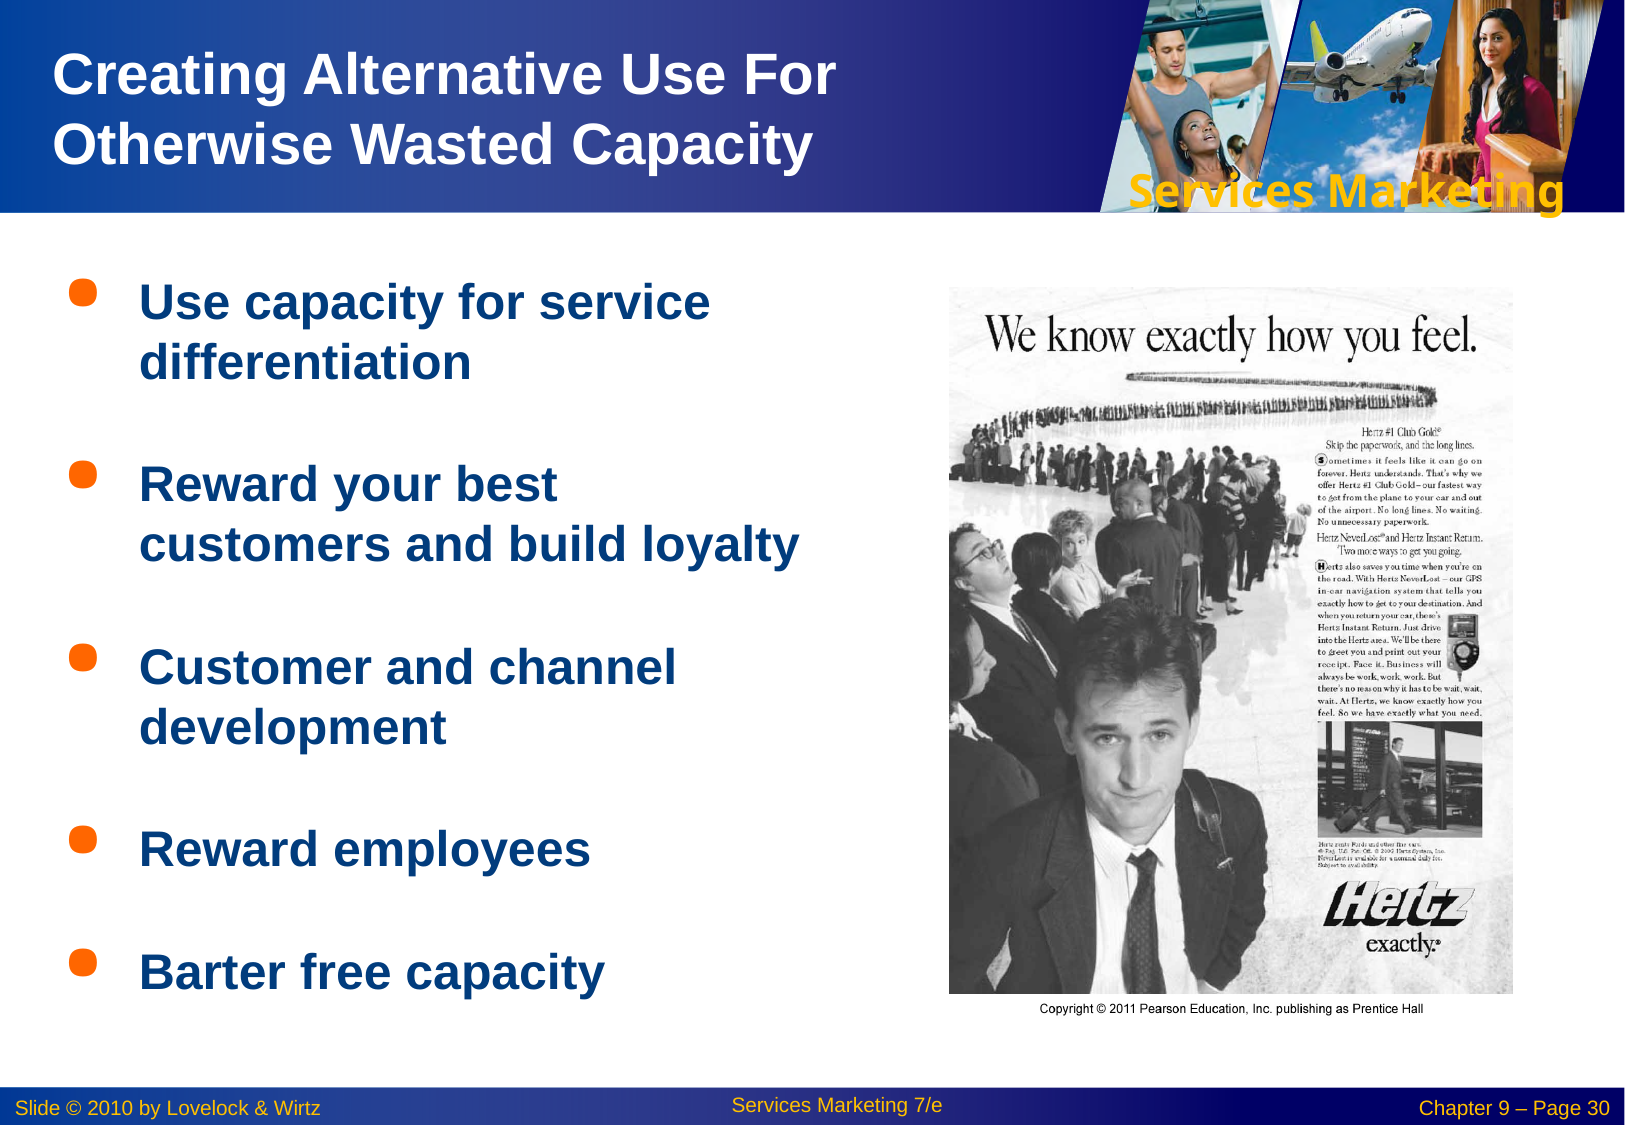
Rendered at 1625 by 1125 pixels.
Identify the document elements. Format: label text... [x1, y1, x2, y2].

picture [1546, 187, 1556, 202]
list Use capacity for service differentiation Reward your best customers and build loyalty Customer and channel development Reward employees Barter free capacity [49, 261, 838, 1051]
picture [949, 287, 1513, 1026]
picture [1162, 186, 1172, 192]
title Creating Alternative Use For Otherwise Wasted Capacity [36, 37, 1088, 176]
picture [1100, 0, 1604, 213]
